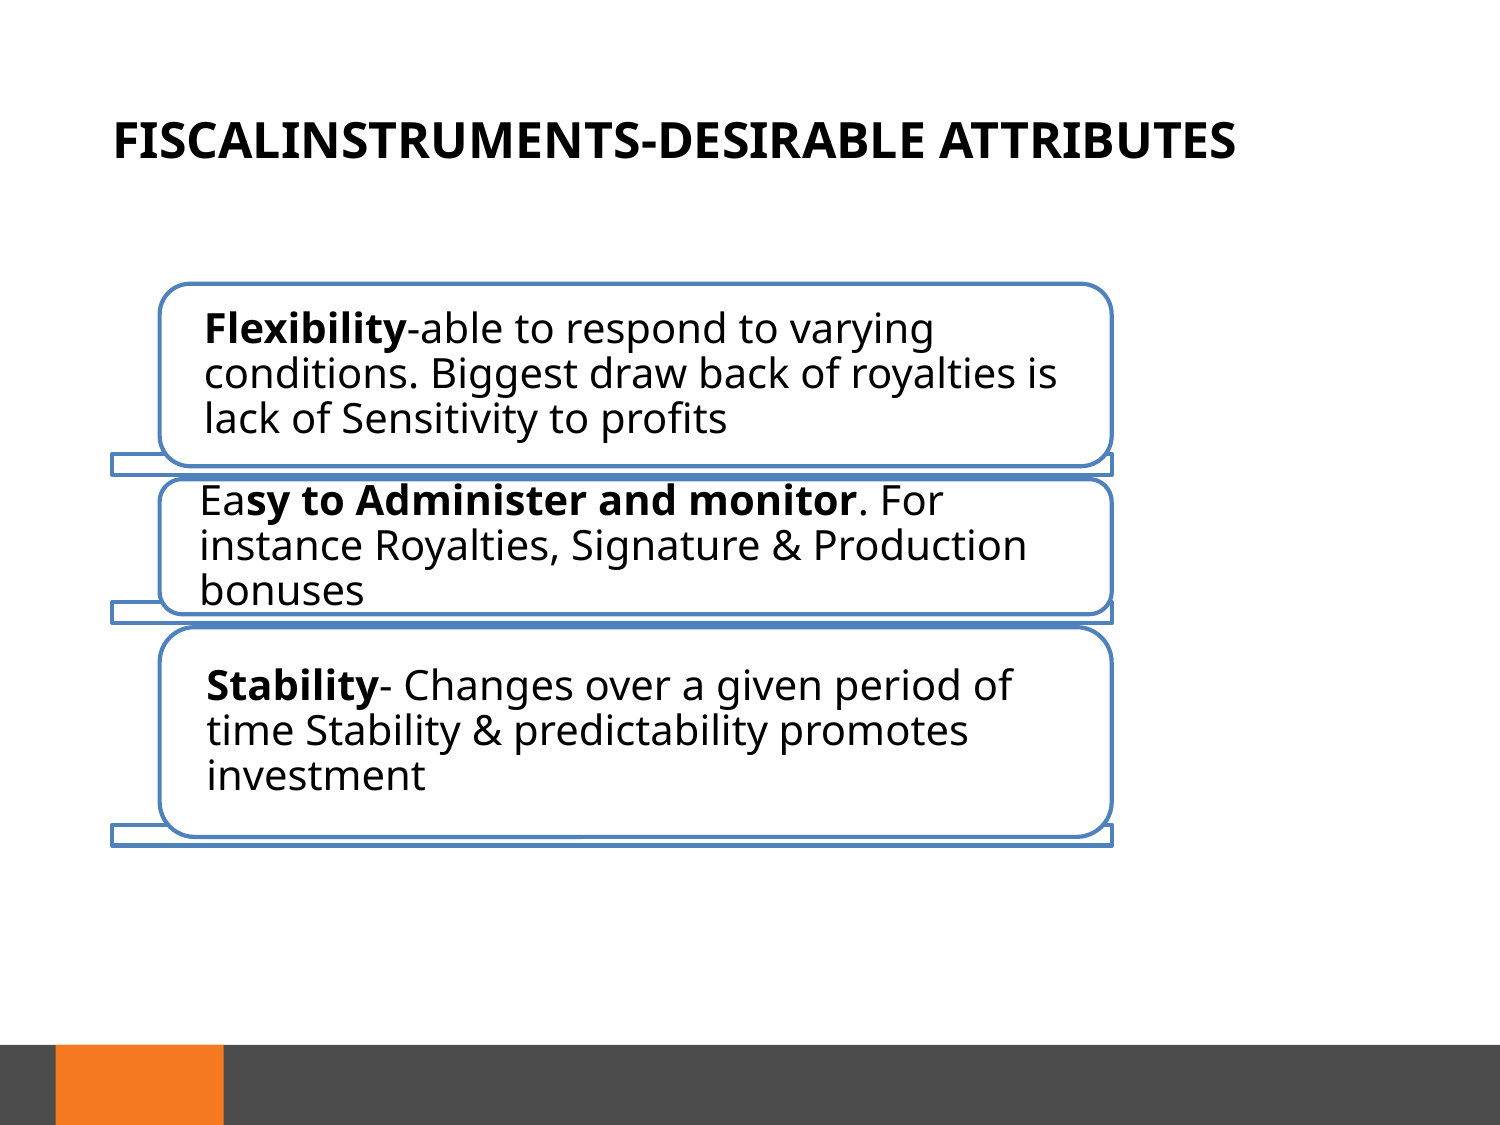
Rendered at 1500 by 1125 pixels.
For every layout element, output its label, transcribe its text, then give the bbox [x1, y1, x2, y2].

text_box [111, 231, 1113, 899]
title FISCALINSTRUMENTS-DESIRABLE ATTRIBUTES [0, 45, 1350, 233]
